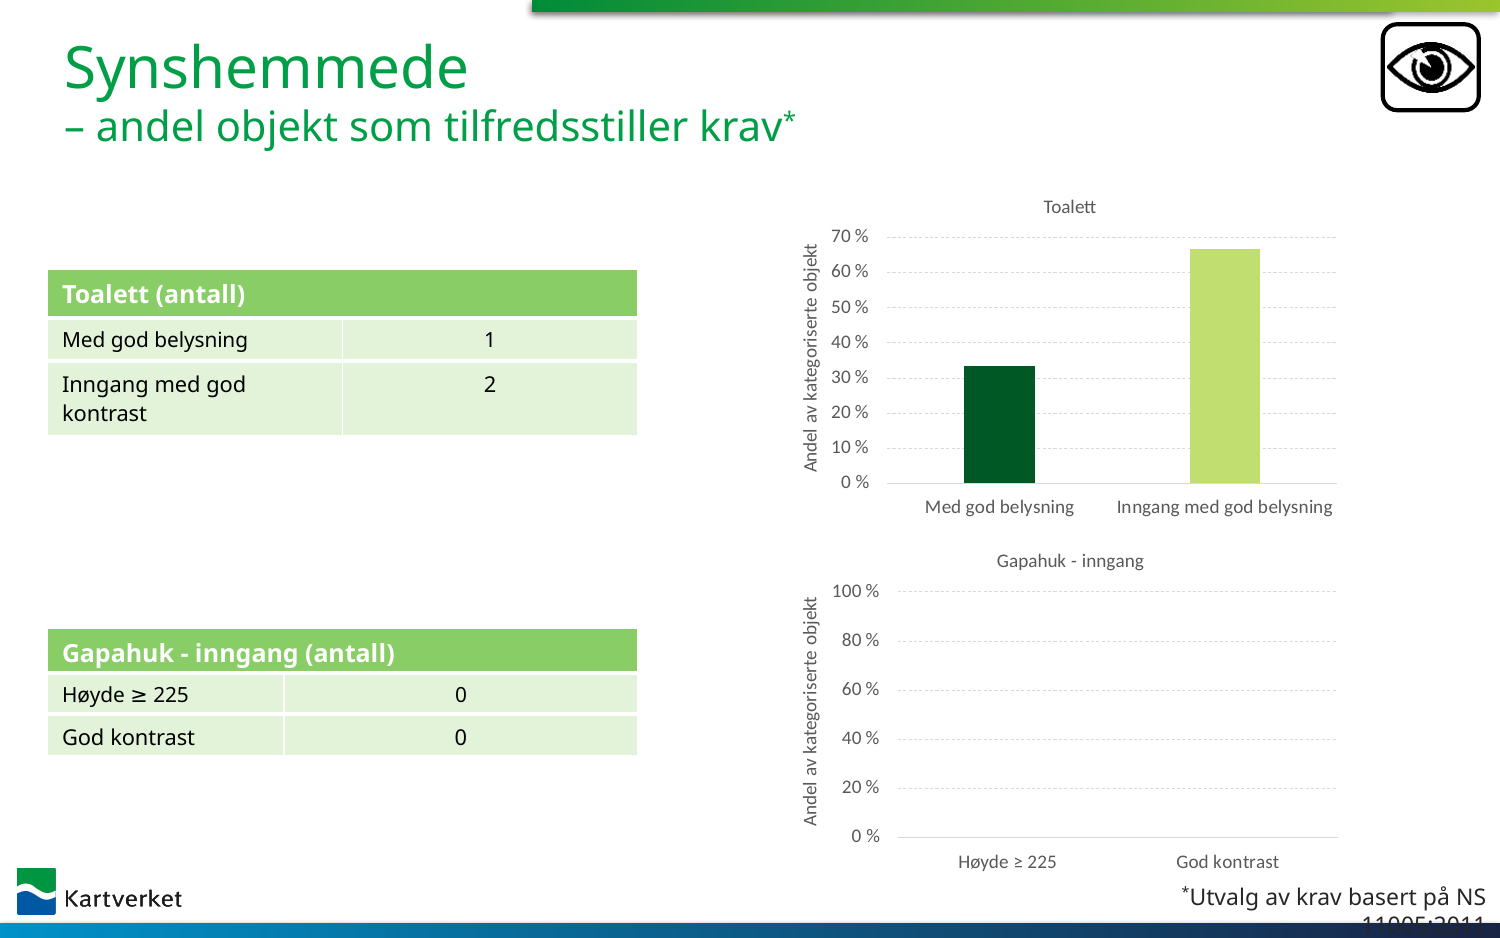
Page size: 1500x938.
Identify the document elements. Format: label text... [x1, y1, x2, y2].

table_header Gapahuk - inngang (antall) [48, 629, 637, 671]
table_cell Med god belysning [48, 320, 342, 359]
table_cell 1 [343, 320, 637, 359]
table_header Toalett (antall) [48, 270, 637, 316]
table_cell Inngang med god kontrast [48, 363, 342, 435]
picture [791, 541, 1349, 880]
table_cell 0 [285, 675, 637, 712]
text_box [1382, 24, 1480, 111]
table_cell Høyde ≥ 225 [48, 675, 283, 712]
table_cell 0 [285, 716, 637, 755]
table_cell 2 [343, 363, 637, 435]
text_box Synshemmede – andel objekt som tilfredsstiller krav* [49, 24, 1431, 158]
text_box *Utvalg av krav basert på NS 11005:2011 [1068, 873, 1500, 938]
picture [791, 187, 1348, 526]
table_cell God kontrast [48, 716, 283, 755]
